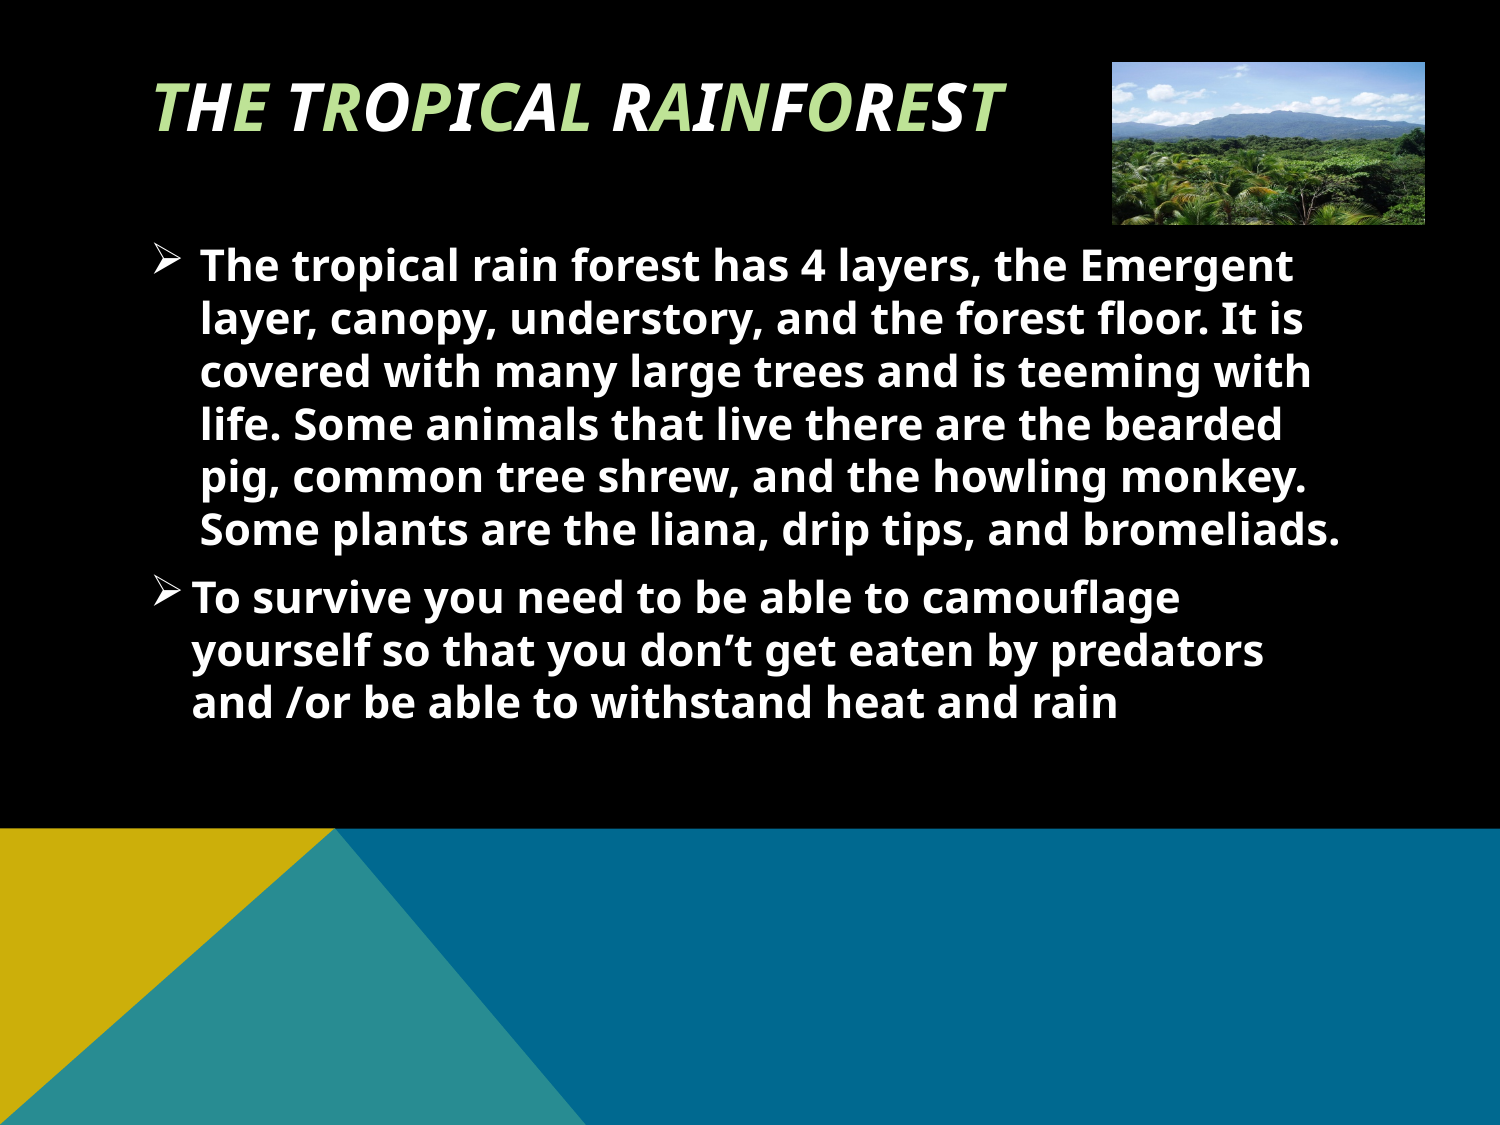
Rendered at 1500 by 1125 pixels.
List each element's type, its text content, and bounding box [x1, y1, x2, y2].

list The tropical rain forest has 4 layers, the Emergent layer, canopy, understory, and the forest floor. It is covered with many large trees and is teeming with life. Some animals that live there are the bearded pig, common tree shrew, and the howling monkey. Some plants are the liana, drip tips, and bromeliads. To survive you need to be able to camouflage yourself so that you don’t get eaten by predators and /or be able to withstand heat and rain [135, 180, 1369, 768]
picture [1112, 62, 1426, 226]
title The Tropical Rainforest [135, 60, 1113, 150]
